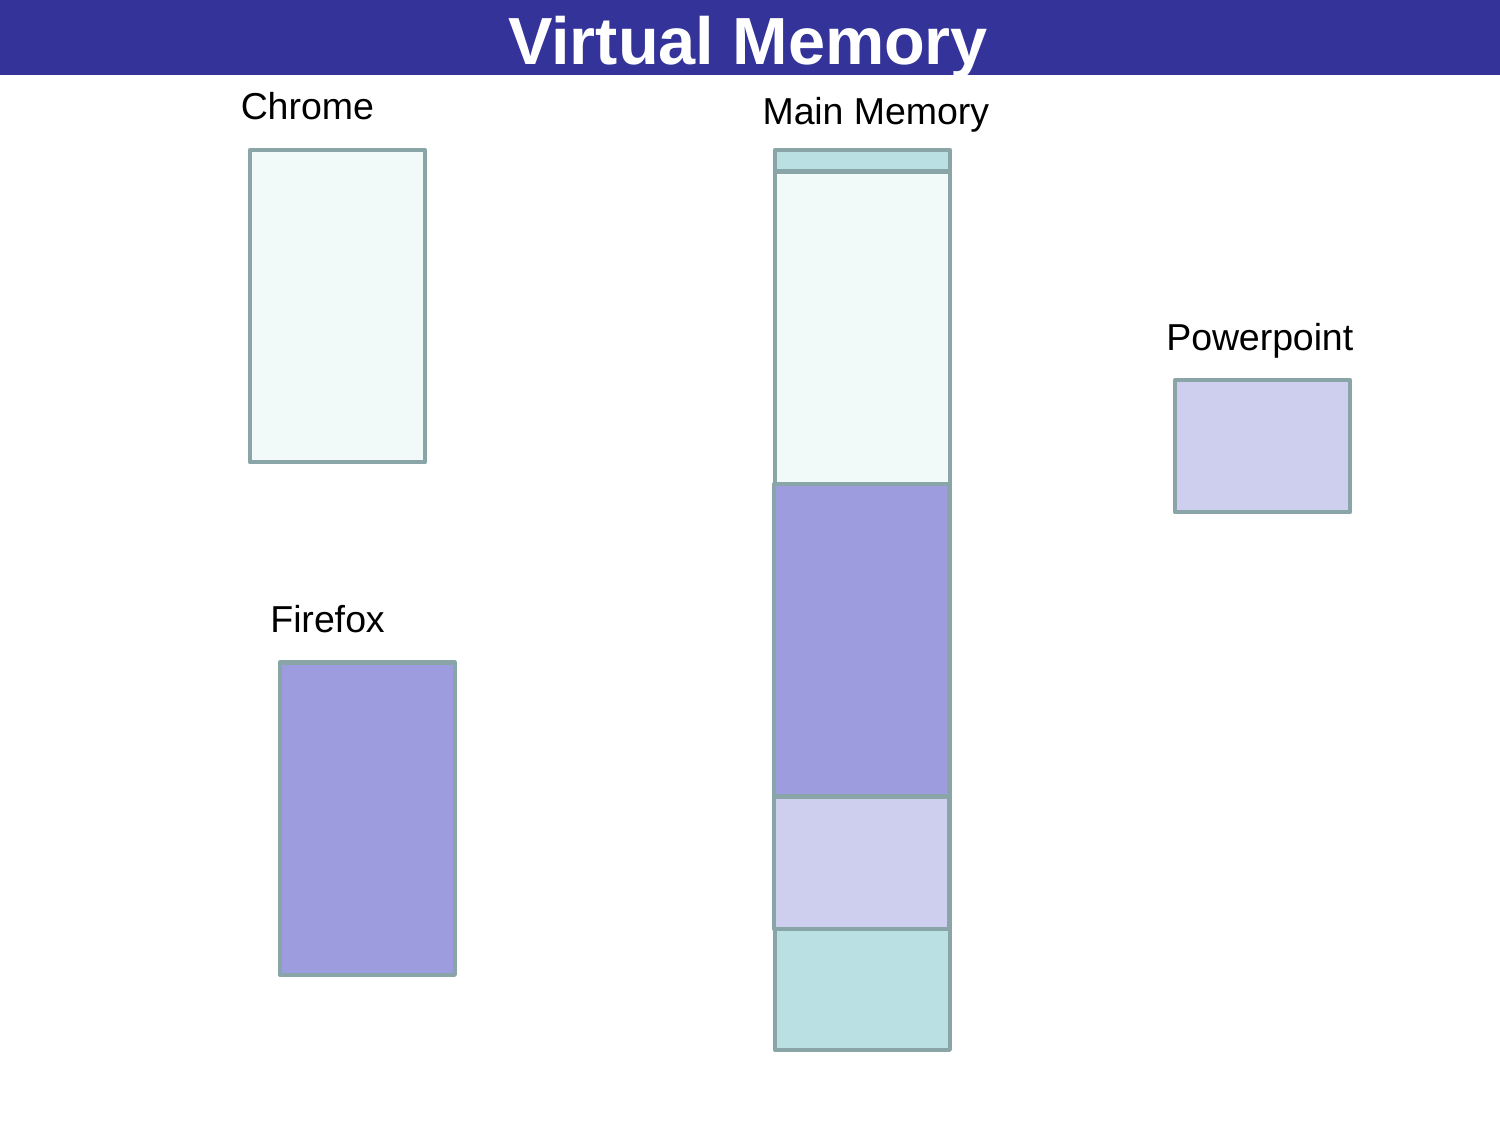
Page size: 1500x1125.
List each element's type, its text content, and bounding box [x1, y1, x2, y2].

text_box [773, 485, 952, 1052]
text_box [278, 660, 457, 977]
text_box [248, 148, 427, 464]
text_box [773, 148, 952, 169]
text_box Powerpoint [1151, 305, 1369, 365]
text_box [773, 169, 952, 485]
text_box [772, 482, 951, 795]
text_box [1173, 378, 1352, 514]
text_box Firefox [255, 587, 400, 648]
text_box [772, 795, 951, 931]
title Virtual Memory [0, 0, 1500, 75]
text_box Main Memory [747, 79, 1005, 140]
text_box Chrome [226, 74, 389, 135]
